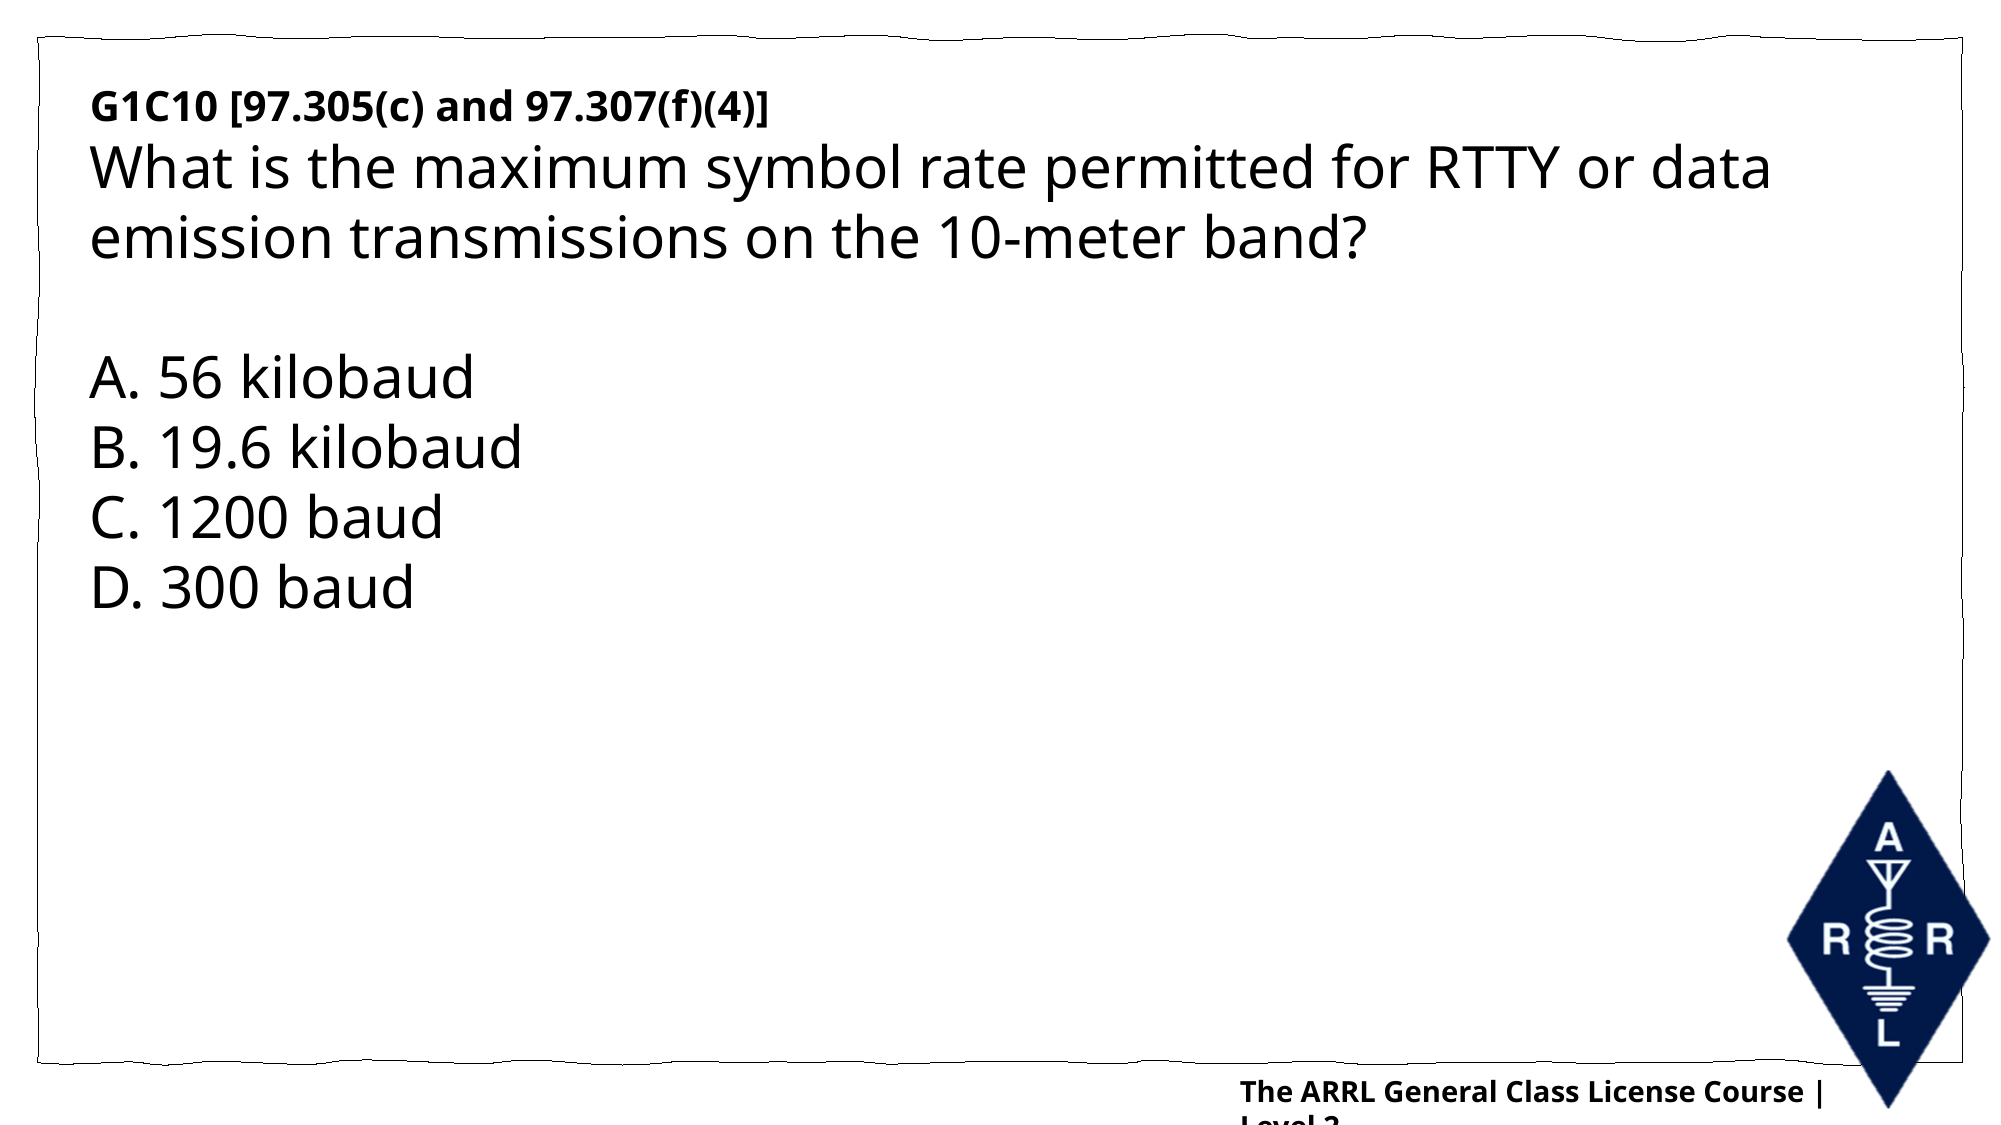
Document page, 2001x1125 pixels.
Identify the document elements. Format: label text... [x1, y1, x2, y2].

picture [1773, 752, 1999, 1125]
text_box G1C10 [97.305(c) and 97.307(f)(4)] What is the maximum symbol rate permitted for RTTY or data emission transmissions on the 10-meter band? A. 56 kilobaud B. 19.6 kilobaud C. 1200 baud D. 300 baud [75, 72, 1850, 628]
